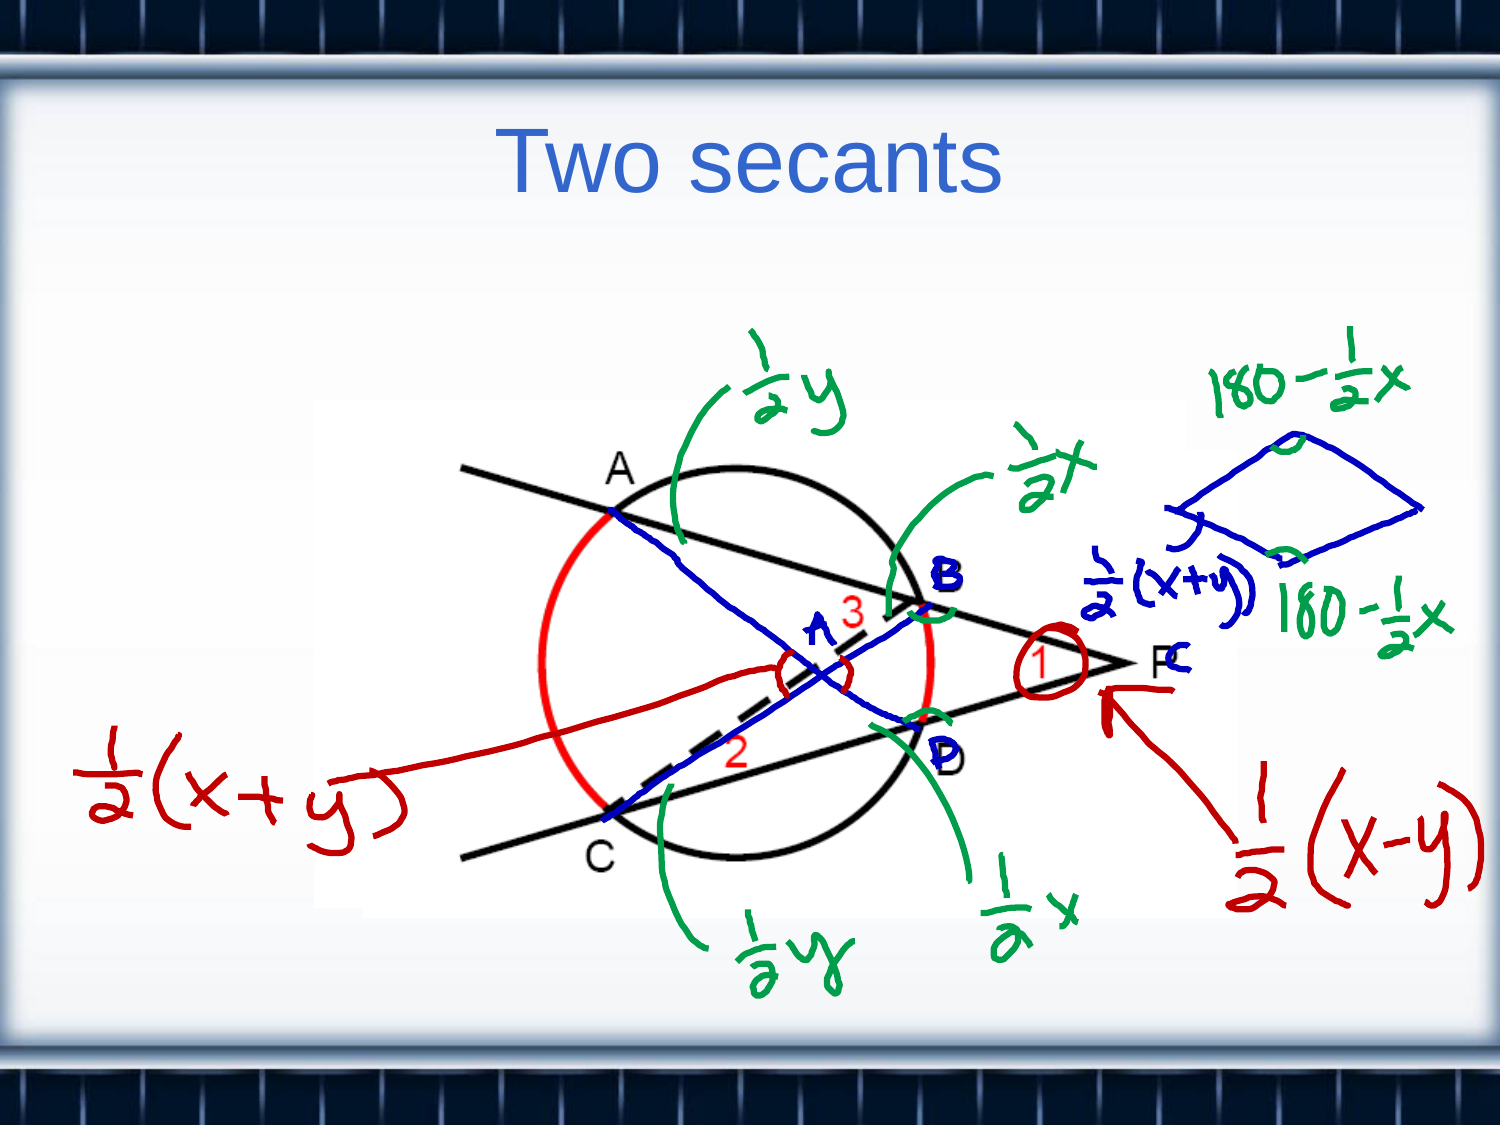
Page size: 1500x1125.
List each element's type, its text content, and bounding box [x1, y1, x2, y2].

text_box [73, 771, 143, 776]
text_box [1359, 604, 1379, 612]
text_box [1437, 782, 1482, 890]
text_box [91, 784, 134, 822]
text_box [1381, 617, 1410, 624]
picture [0, 0, 1500, 1125]
text_box [1375, 366, 1403, 402]
text_box [1265, 548, 1308, 563]
text_box [1332, 387, 1369, 410]
text_box [749, 329, 769, 371]
text_box [1422, 605, 1432, 616]
text_box [1433, 616, 1454, 633]
text_box [716, 385, 730, 396]
text_box [1396, 575, 1401, 610]
text_box [1413, 601, 1445, 637]
text_box [192, 773, 228, 807]
text_box [1343, 819, 1360, 850]
text_box [751, 962, 779, 997]
text_box [822, 370, 840, 396]
text_box [1255, 363, 1284, 402]
text_box [1349, 326, 1355, 363]
text_box [1243, 538, 1267, 554]
text_box [743, 376, 790, 395]
text_box [1383, 839, 1411, 847]
text_box [750, 929, 757, 942]
text_box [238, 796, 265, 800]
text_box [1209, 370, 1222, 419]
text_box [1259, 761, 1265, 824]
text_box [1281, 583, 1286, 632]
text_box [993, 929, 1032, 961]
text_box [1243, 569, 1254, 614]
text_box [1359, 848, 1377, 875]
text_box [786, 934, 855, 995]
text_box [109, 725, 117, 769]
text_box [1278, 560, 1296, 567]
text_box [1379, 633, 1414, 657]
text_box [1298, 584, 1313, 638]
text_box [1322, 588, 1344, 635]
text_box [1345, 817, 1375, 878]
text_box [1394, 378, 1409, 391]
text_box [1275, 433, 1302, 444]
text_box [270, 797, 284, 802]
text_box [203, 793, 228, 816]
text_box [1303, 509, 1418, 558]
text_box [154, 734, 192, 828]
text_box [1418, 813, 1449, 907]
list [314, 399, 1186, 908]
text_box [1335, 370, 1373, 378]
text_box [1243, 848, 1285, 855]
text_box [803, 374, 813, 396]
text_box [186, 772, 205, 794]
text_box [1295, 370, 1328, 380]
text_box [736, 946, 777, 963]
text_box [1270, 434, 1304, 453]
text_box [1225, 366, 1252, 408]
text_box [684, 929, 709, 950]
text_box [1243, 434, 1424, 512]
text_box [263, 776, 276, 824]
text_box [1309, 768, 1349, 907]
text_box [1243, 869, 1287, 911]
title Two secants [74, 62, 1426, 251]
